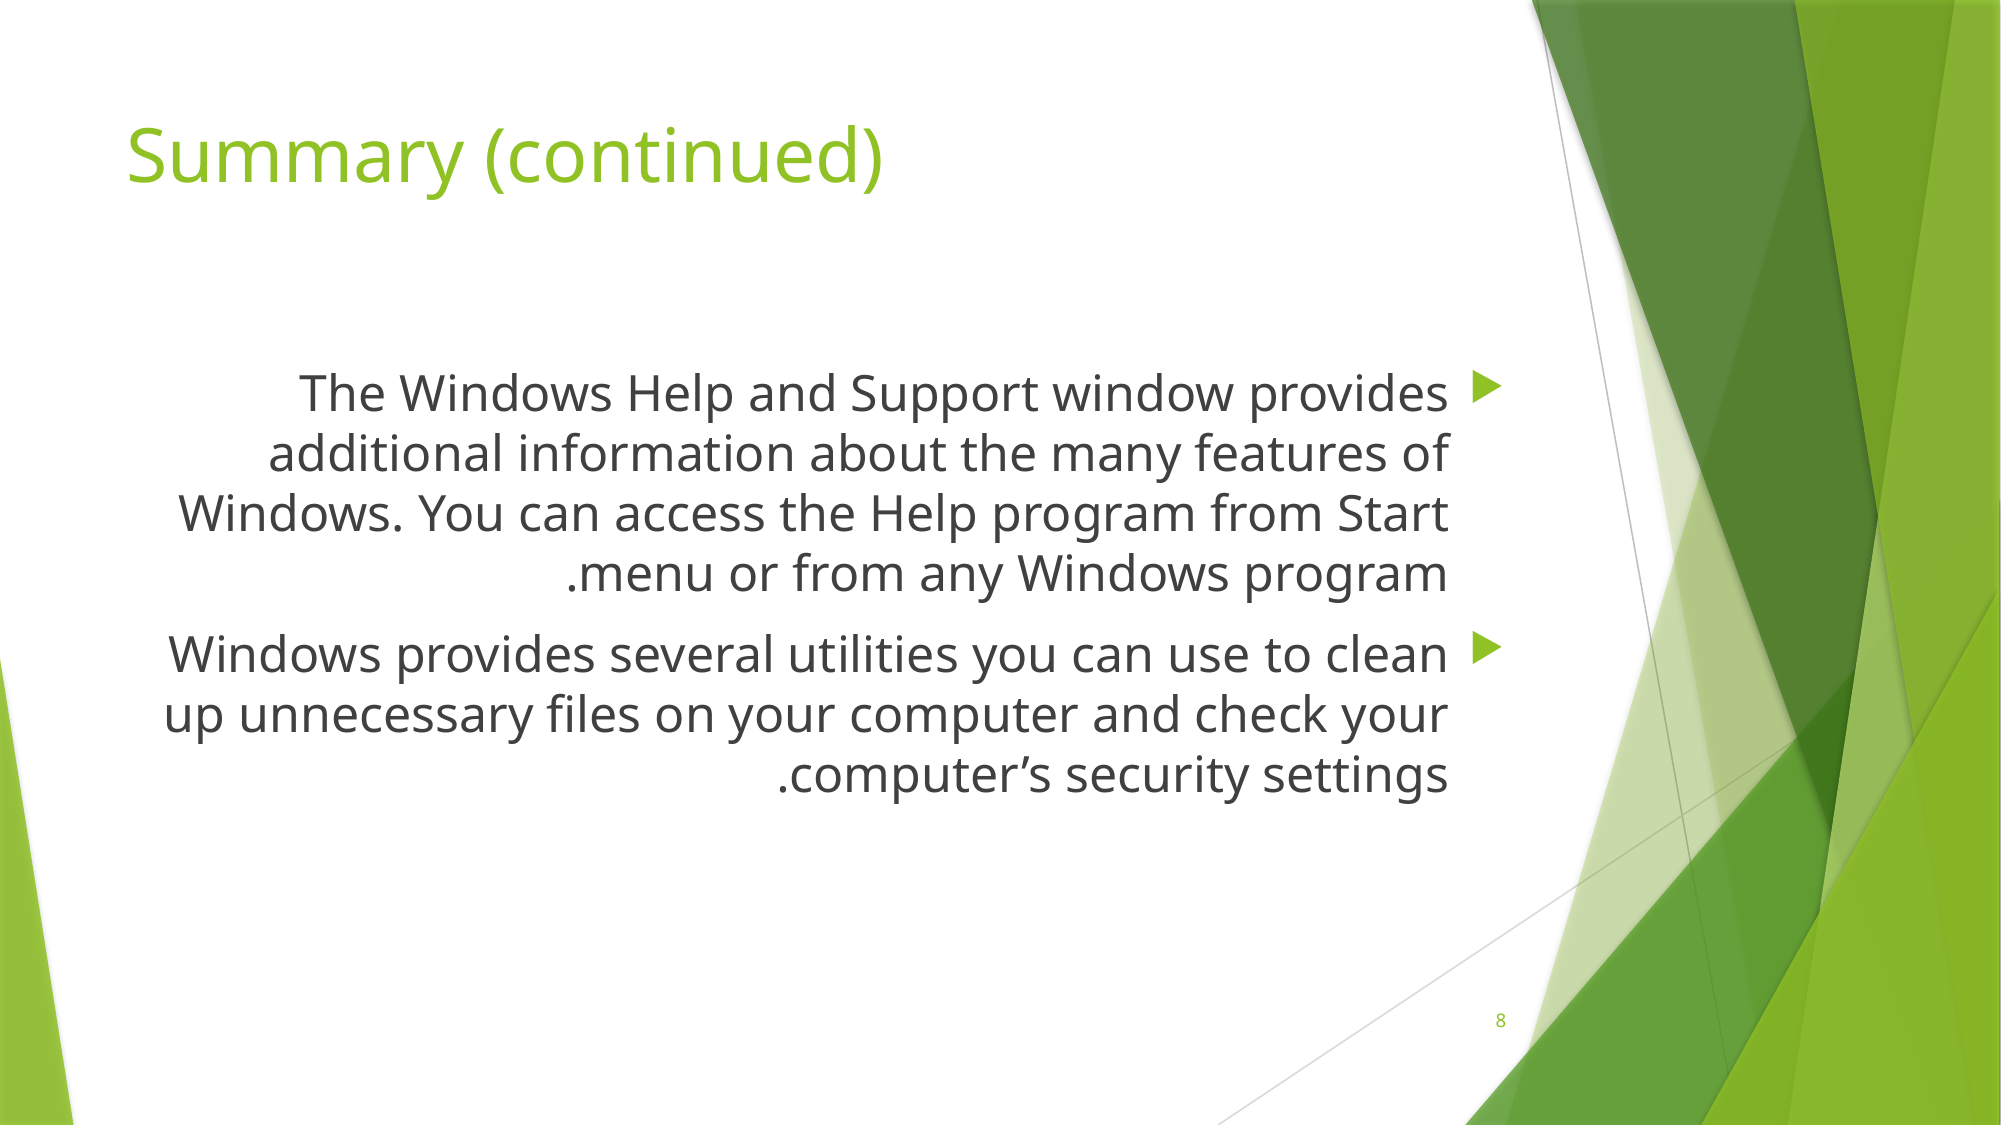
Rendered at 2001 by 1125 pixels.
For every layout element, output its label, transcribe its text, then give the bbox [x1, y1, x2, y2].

title Summary (continued) [111, 99, 1522, 317]
slide_number 8 [1409, 991, 1522, 1051]
list The Windows Help and Support window provides additional information about the many features of Windows. You can access the Help program from Start menu or from any Windows program. Windows provides several utilities you can use to clean up unnecessary files on your computer and check your computer’s security settings. [111, 354, 1522, 992]
